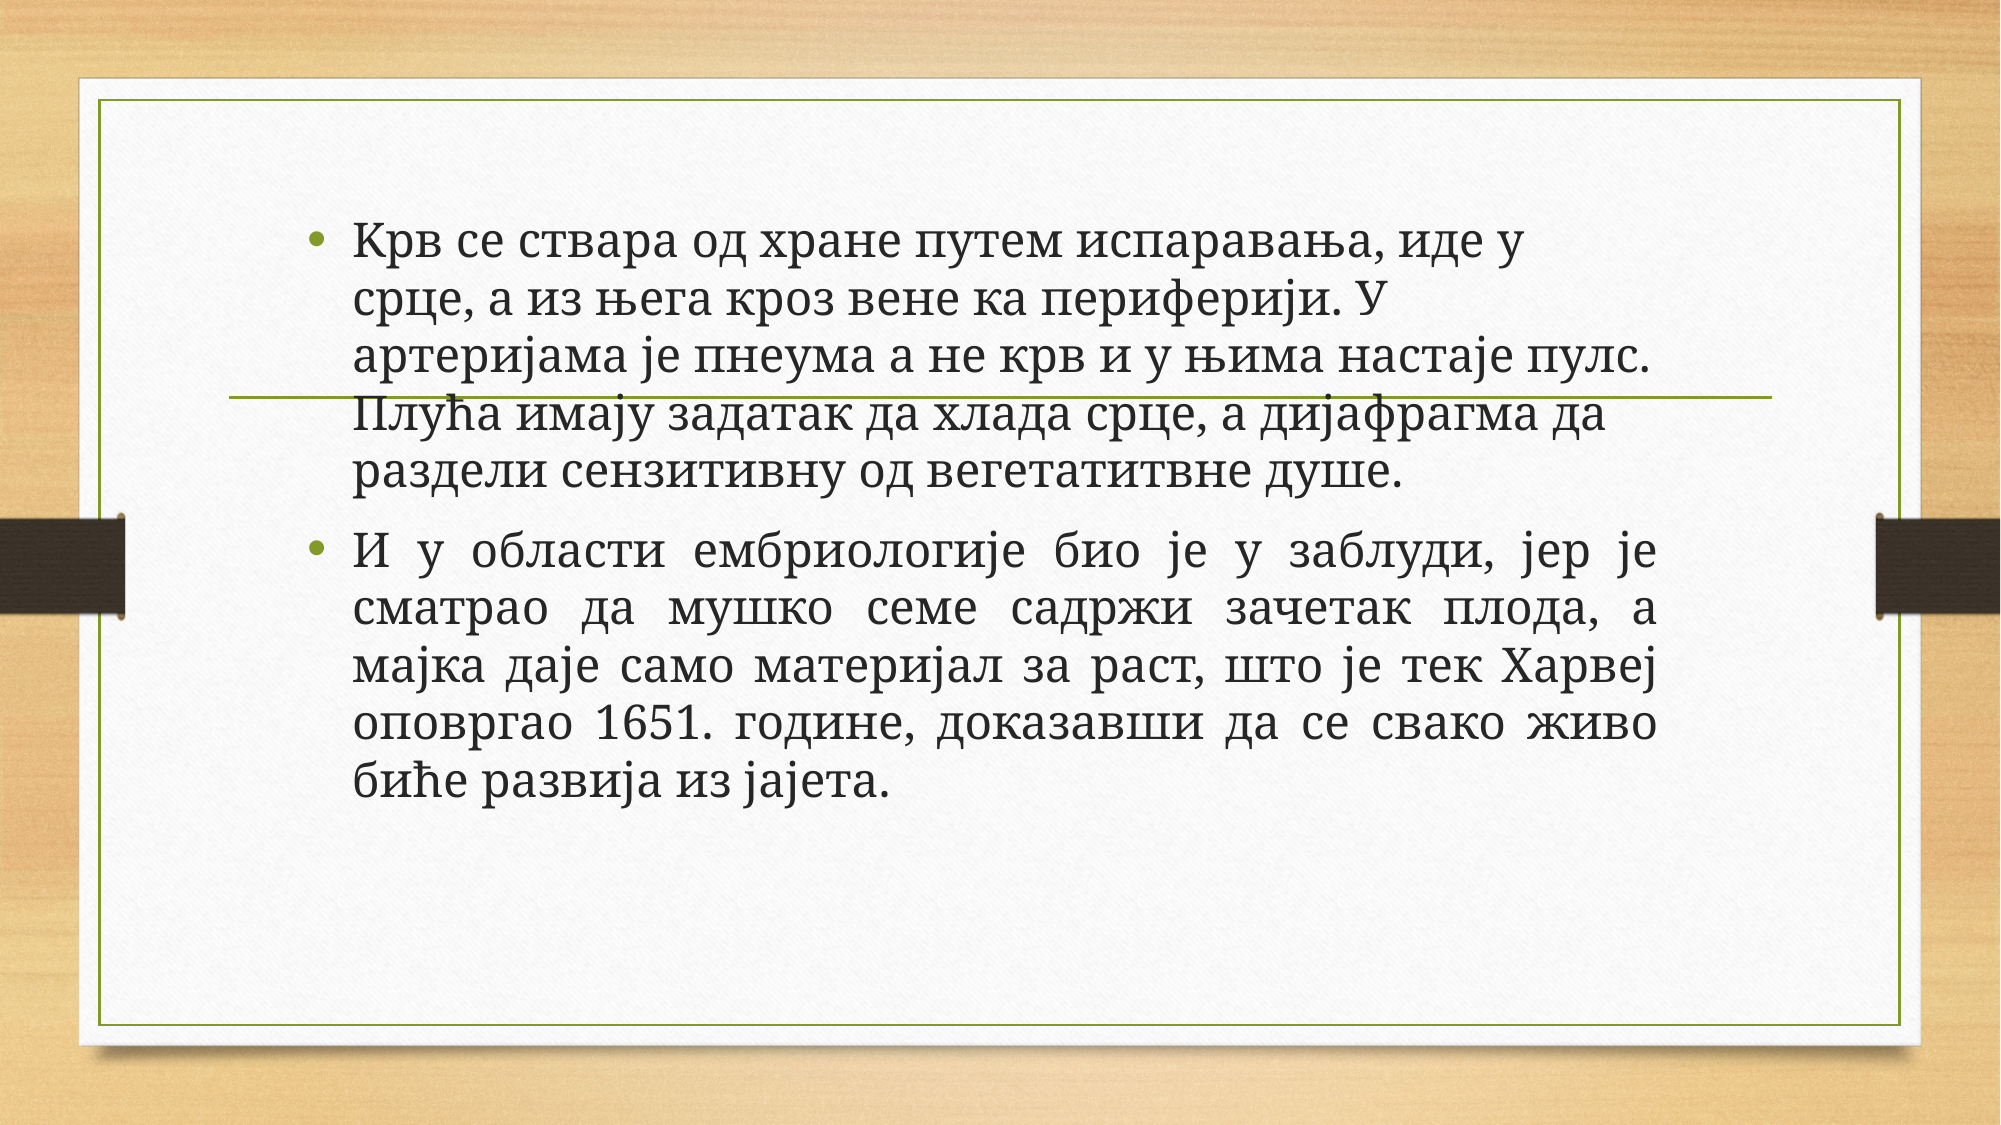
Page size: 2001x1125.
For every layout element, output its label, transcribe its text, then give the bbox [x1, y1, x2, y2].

picture [0, 0, 2001, 1125]
list Kрв се ствара од хране путем испаравања, иде у срце, а из њега кроз вене ка периферији. У артеријама је пнеума а не крв и у њима настаје пулс. Плућа имају задатак да хлада срце, а дијафрагма да раздели сензитивну од вегетатитвне душе. И у области ембриологије био је у заблуди, јер је сматрао да мушко семе садржи зачетак плода, а мајка даје само материјал за раст, што је тек Харвеј оповргао 1651. године, доказавши да се свако живо биће развија из јајета. [292, 202, 1676, 939]
